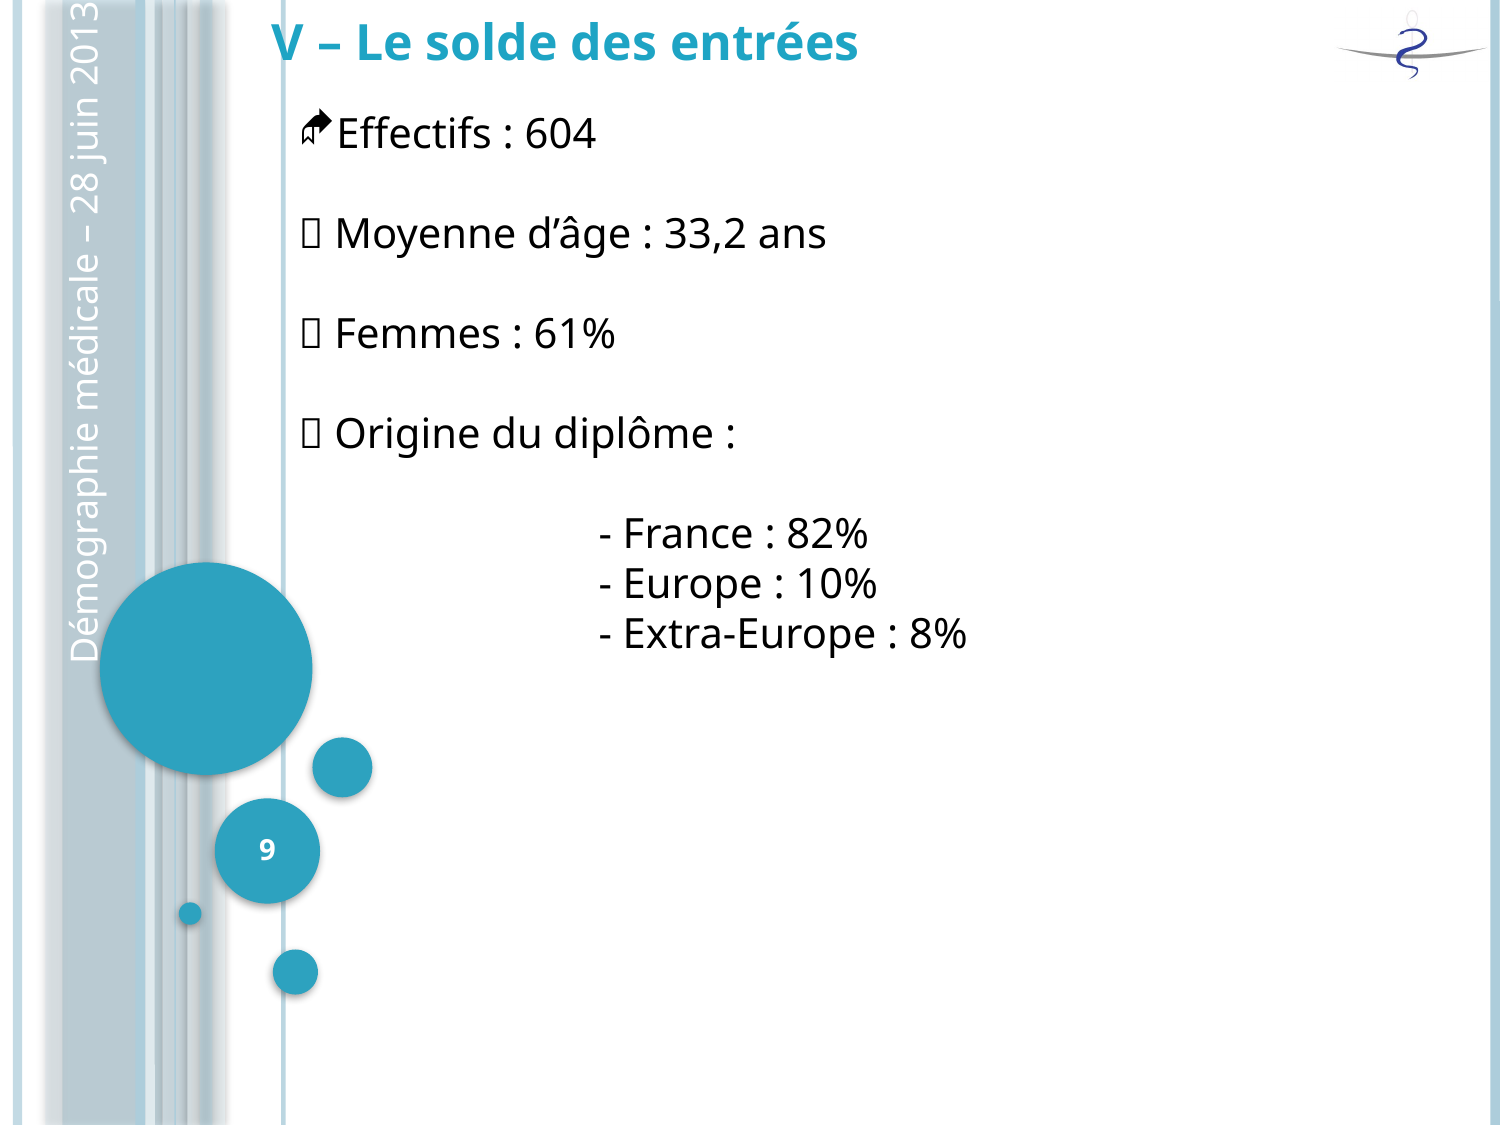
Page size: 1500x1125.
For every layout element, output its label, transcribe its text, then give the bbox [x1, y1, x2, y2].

text_box V – Le solde des entrées [256, 3, 875, 78]
text_box Effectifs : 604  Moyenne d’âge : 33,2 ans  Femmes : 61%  Origine du diplôme : - France : 82% - Europe : 10% - Extra-Europe : 8% [283, 99, 983, 665]
text_box 9 [217, 808, 318, 894]
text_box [1333, 6, 1489, 83]
text_box Démographie médicale – 28 juin 2013 [52, 0, 113, 680]
